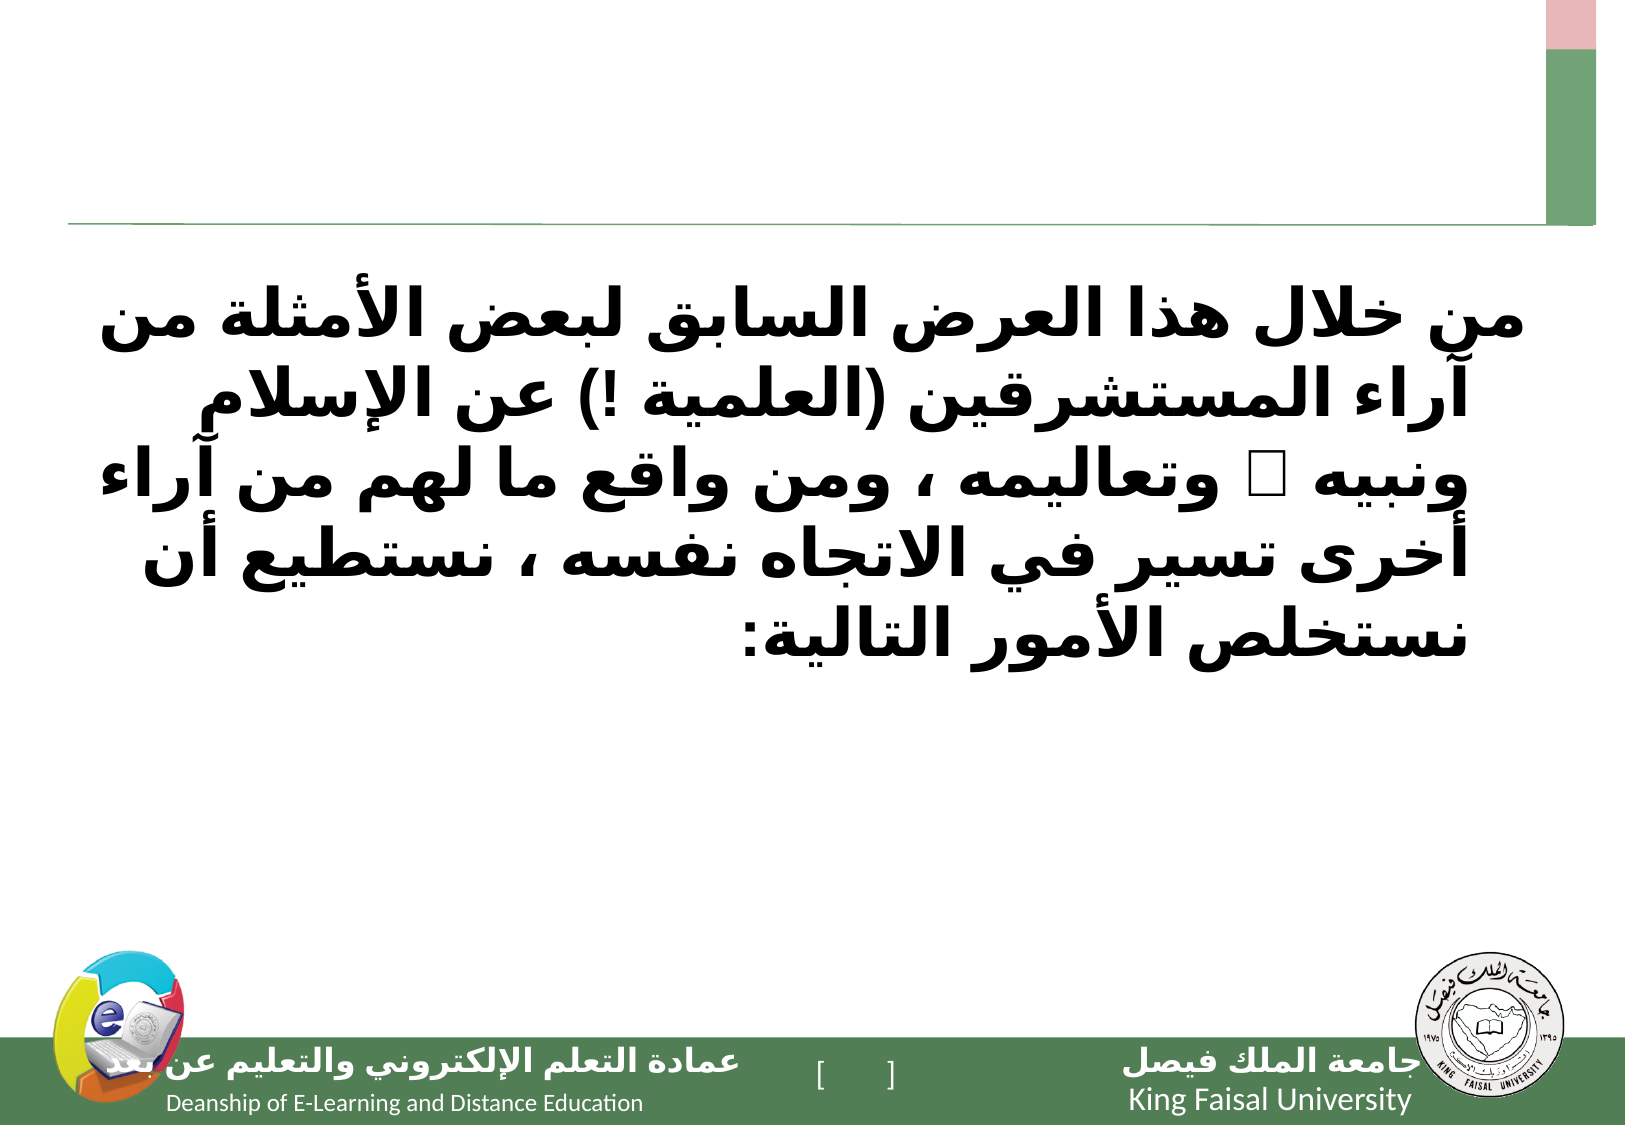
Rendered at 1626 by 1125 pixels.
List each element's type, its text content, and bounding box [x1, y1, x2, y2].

picture [170, 1097, 178, 1104]
picture [1412, 949, 1567, 1100]
picture [50, 949, 188, 1104]
list من خلال هذا العرض السابق لبعض الأمثلة من آراء المستشرقين (العلمية !) عن الإسلام ونبيه  وتعاليمه ، ومن واقع ما لهم من آراء أخرى تسير في الاتجاه نفسه ، نستطيع أن نستخلص الأمور التالية: [80, 262, 1544, 1006]
